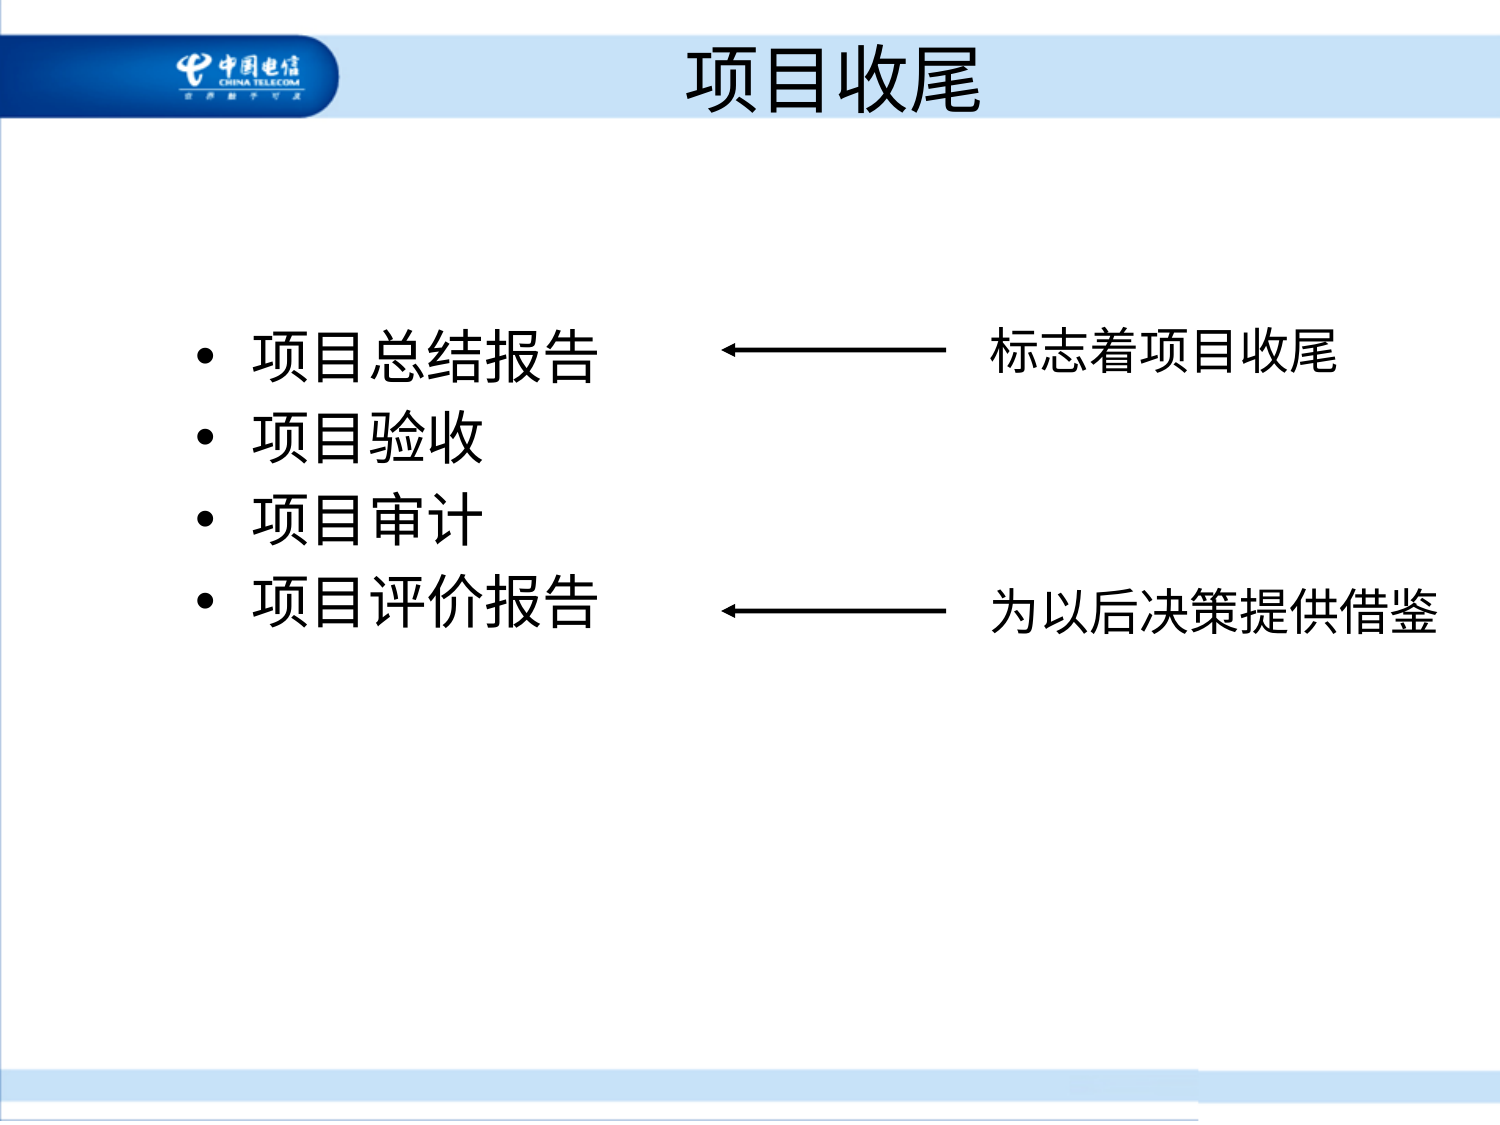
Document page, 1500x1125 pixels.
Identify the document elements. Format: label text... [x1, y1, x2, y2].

text_box 为以后决策提供借鉴 [974, 573, 1471, 648]
text_box 标志着项目收尾 [974, 312, 1363, 388]
text_box [721, 604, 947, 618]
title 项目收尾 [159, 0, 1500, 172]
text_box [721, 343, 947, 357]
picture [0, 0, 1500, 1121]
list 项目总结报告 项目验收 项目审计 项目评价报告 [180, 312, 644, 726]
